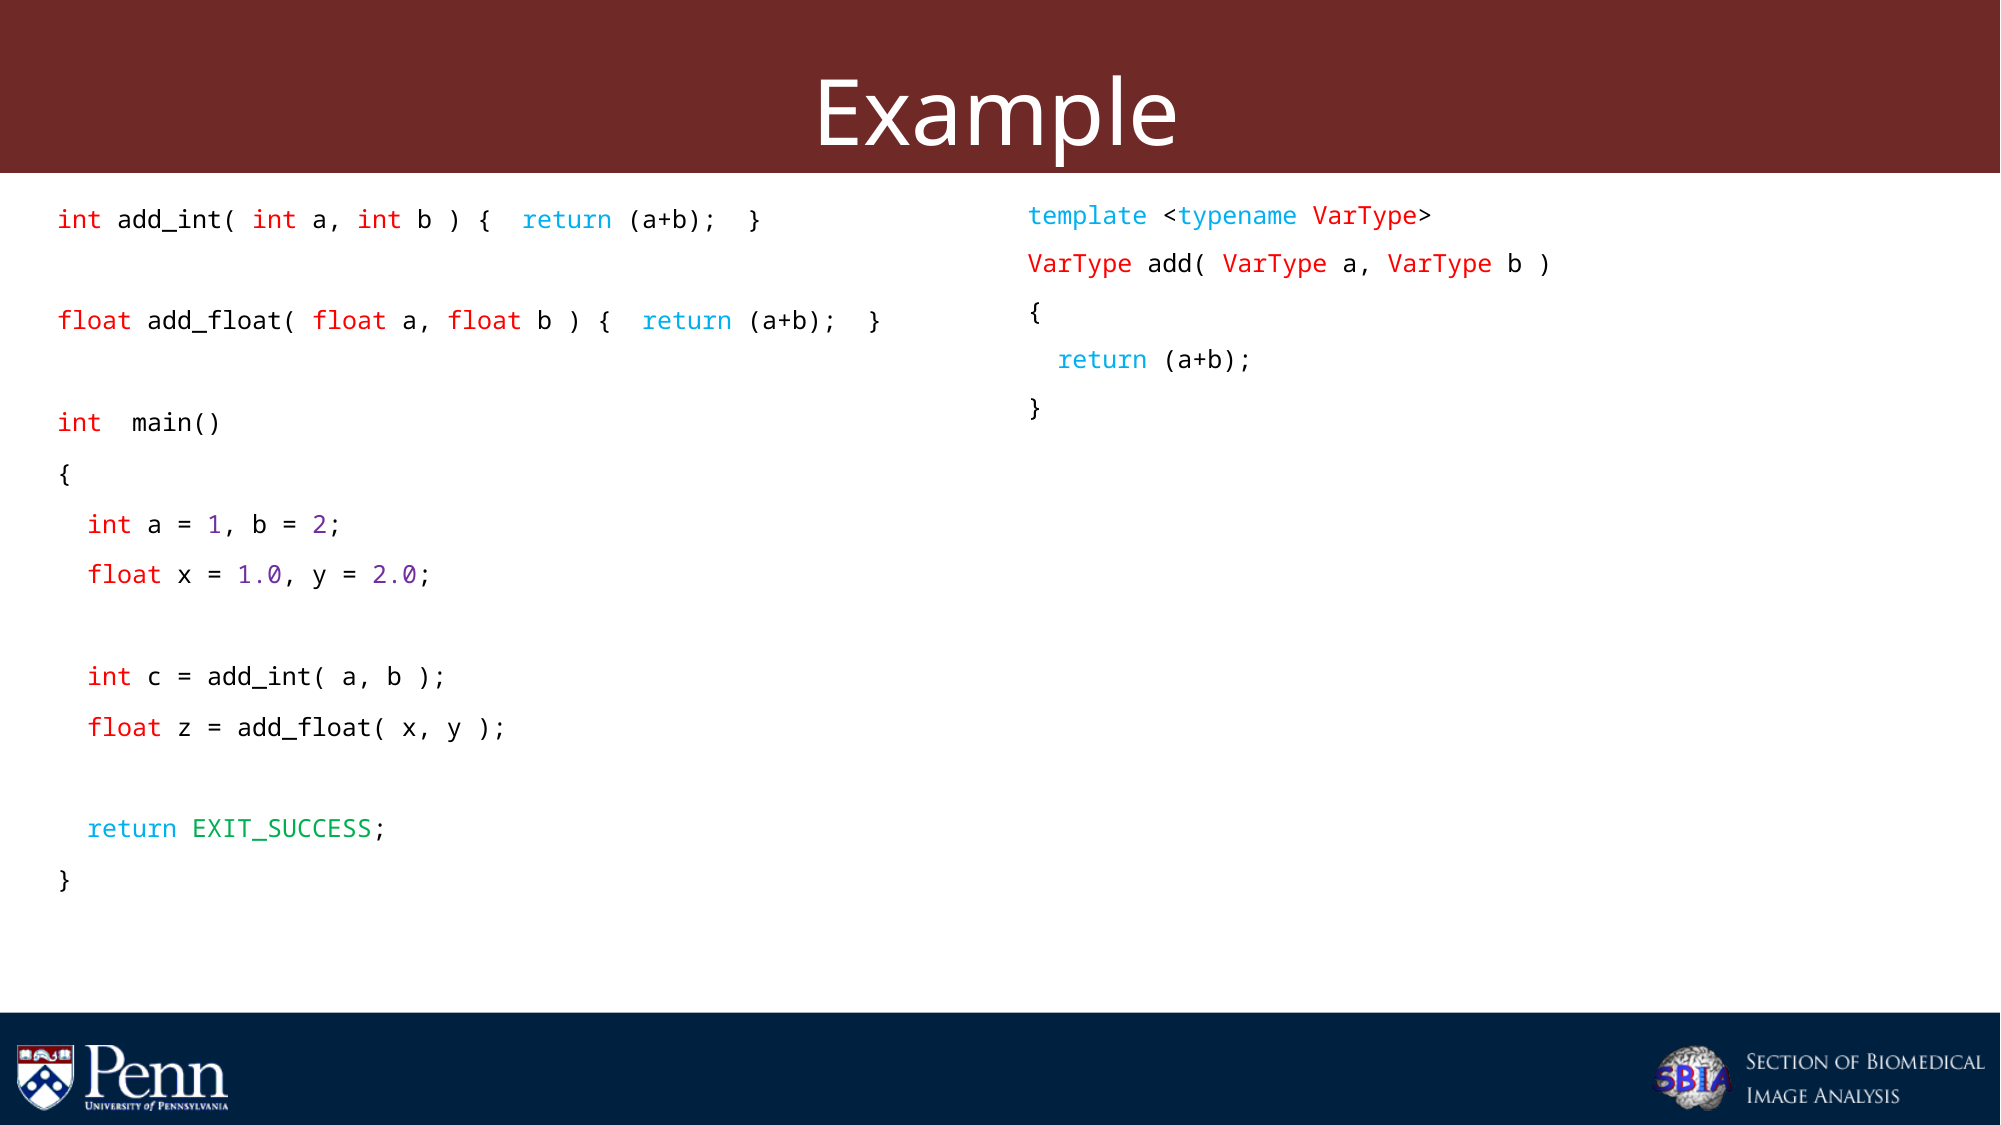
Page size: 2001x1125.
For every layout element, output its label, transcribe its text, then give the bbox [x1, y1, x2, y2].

picture [1652, 1044, 1985, 1112]
title Example [42, 0, 1952, 173]
picture [17, 1045, 228, 1111]
list int add_int( int a, int b ) { return (a+b); } float add_float( float a, float b ) { return (a+b); } int main() { int a = 1, b = 2; float x = 1.0, y = 2.0; int c = add_int( a, b ); float z = add_float( x, y ); return EXIT_SUCCESS; } [42, 195, 988, 1014]
list template <typename VarType> VarType add( VarType a, VarType b ) { return (a+b); } [1012, 195, 1952, 1014]
